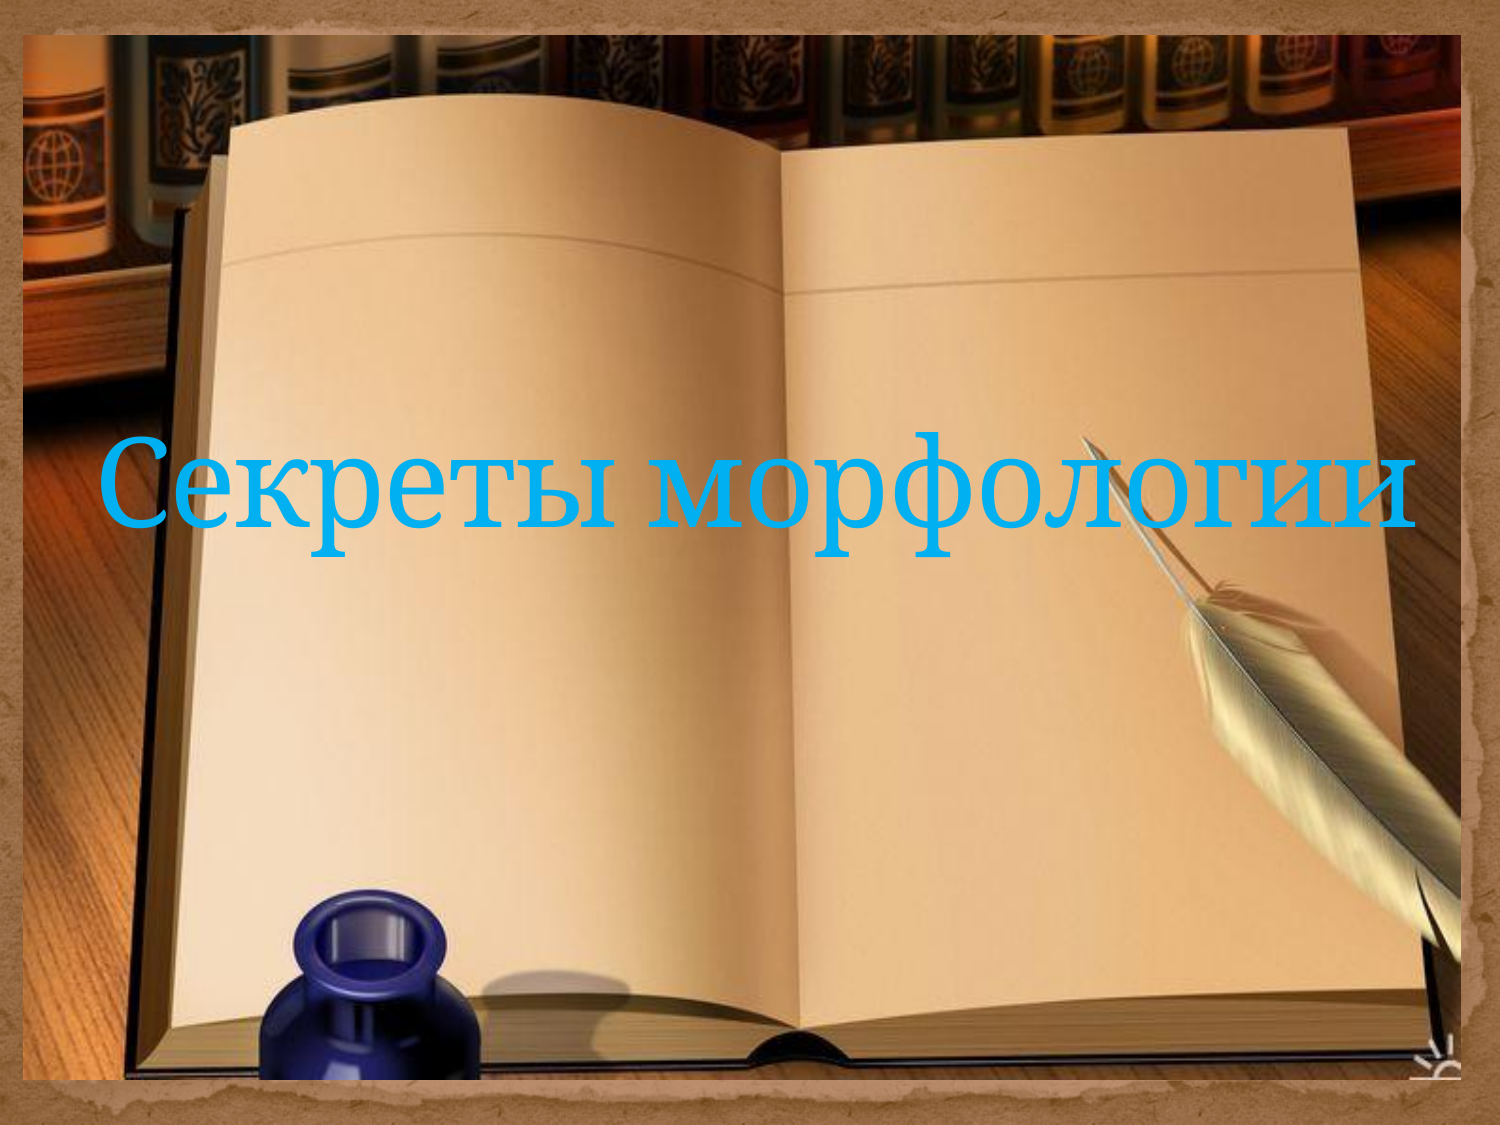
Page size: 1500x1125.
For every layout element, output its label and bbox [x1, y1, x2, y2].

picture [23, 35, 1461, 1080]
